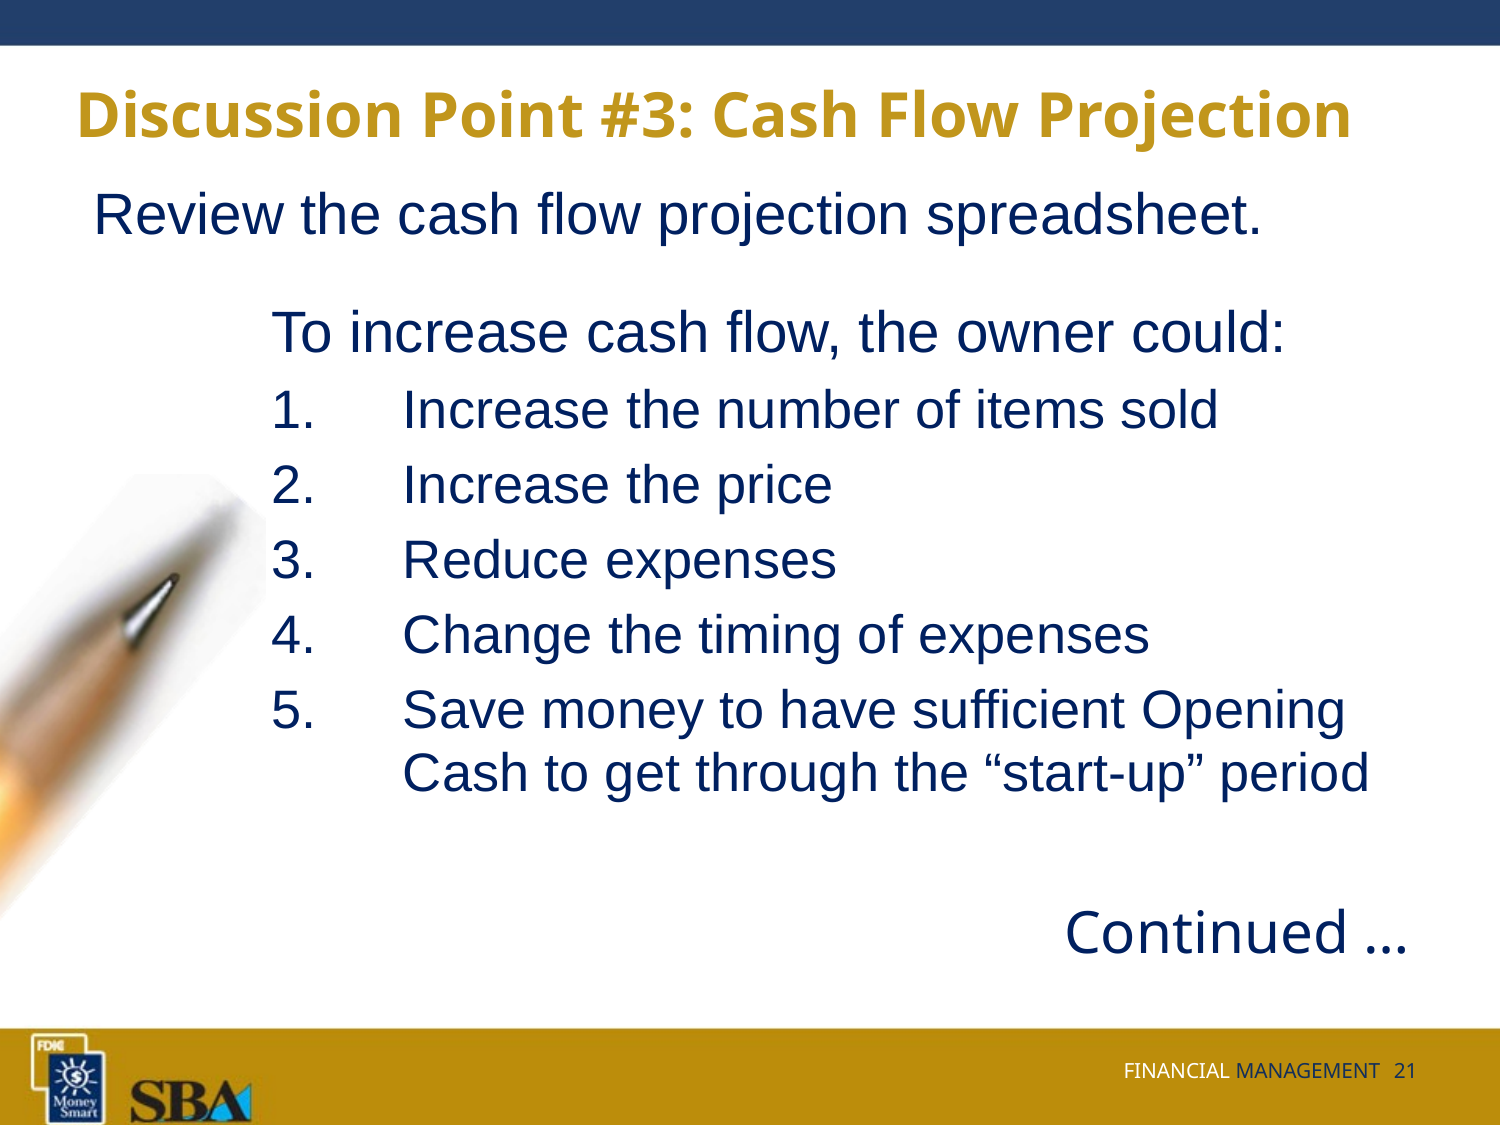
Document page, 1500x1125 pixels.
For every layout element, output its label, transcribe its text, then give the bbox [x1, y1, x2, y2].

list Review the cash flow projection spreadsheet. [92, 175, 1444, 280]
title Discussion Point #3: Cash Flow Projection [74, 75, 1426, 177]
text_box Continued … [1056, 887, 1418, 973]
text_box To increase cash flow, the owner could: Increase the number of items sold Increase the price Reduce expenses Change the timing of expenses Save money to have sufficient Opening Cash to get through the “start-up” period [264, 294, 1413, 810]
picture [0, 0, 1500, 1125]
